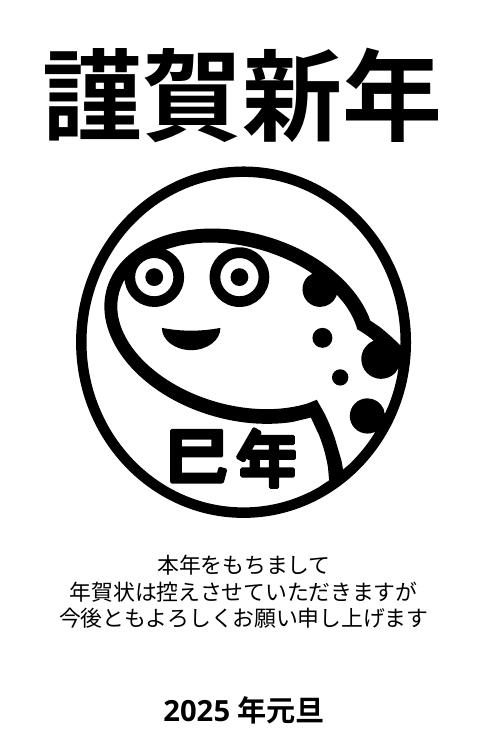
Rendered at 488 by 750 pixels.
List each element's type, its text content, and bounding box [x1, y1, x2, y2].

text_box 本年をもちまして 年賀状は控えさせていただきますが 今後ともよろしくお願い申し上げます [44, 544, 444, 638]
text_box [73, 164, 414, 521]
text_box 謹賀新年 [27, 26, 458, 162]
text_box 2025年元旦 [148, 685, 340, 735]
